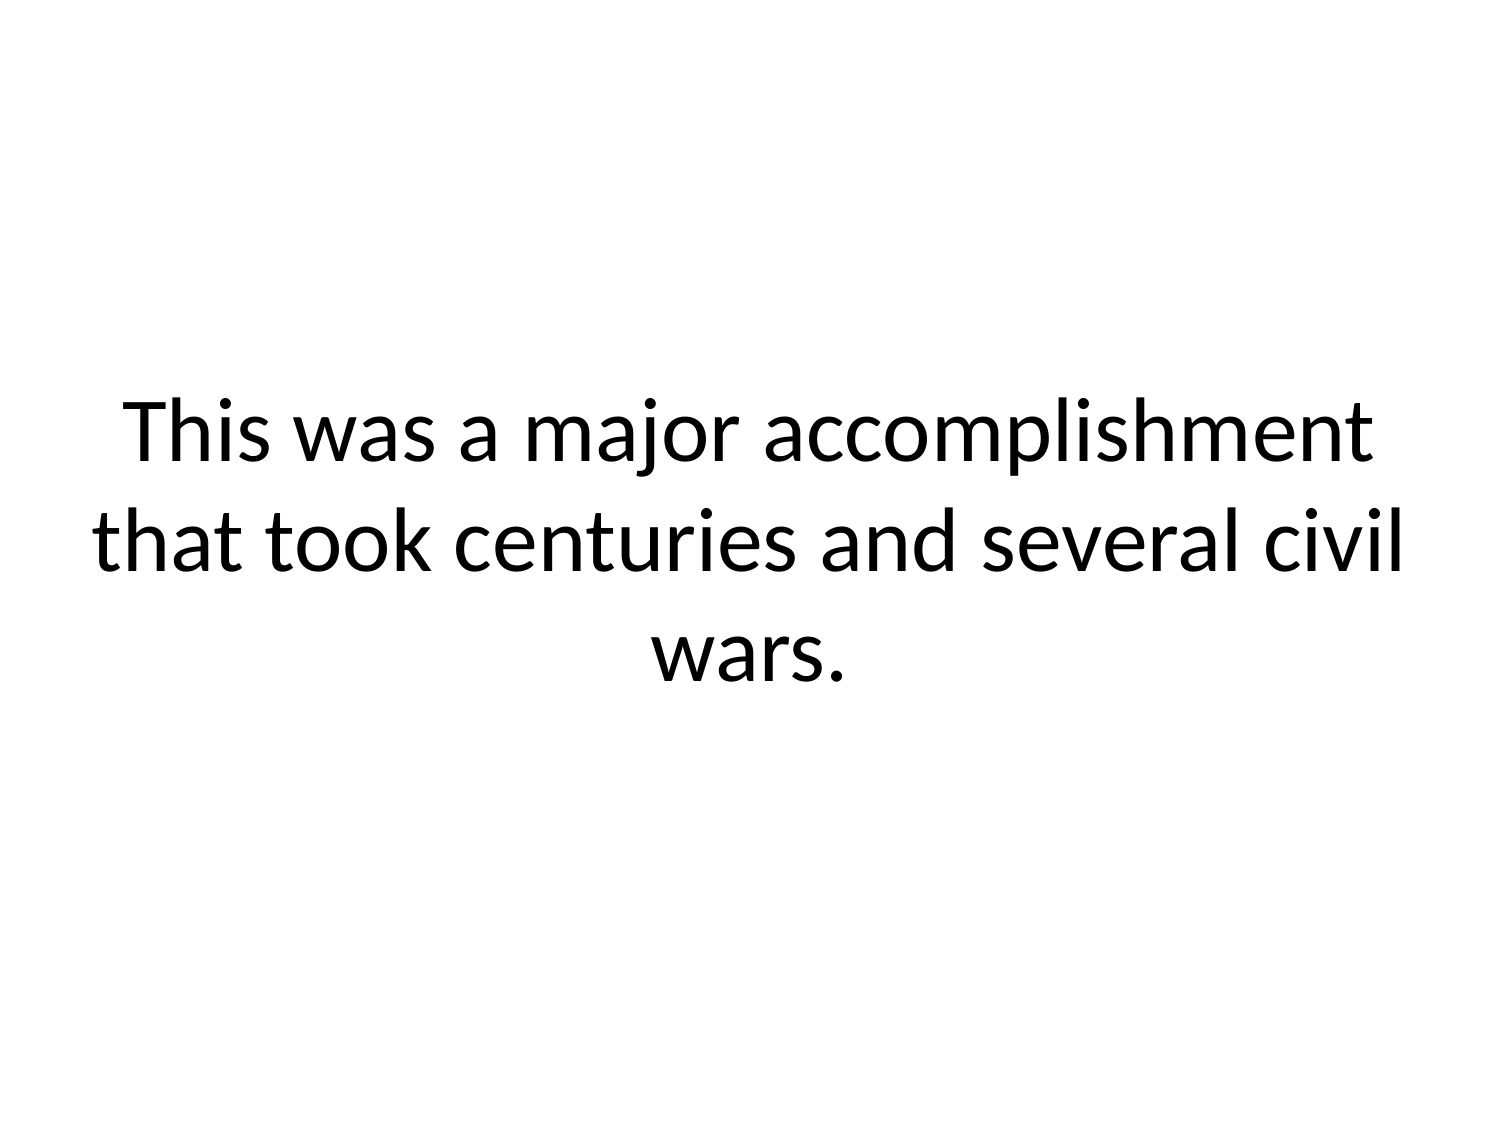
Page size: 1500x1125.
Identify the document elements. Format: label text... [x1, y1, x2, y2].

title This was a major accomplishment that took centuries and several civil wars. [74, 44, 1426, 1026]
